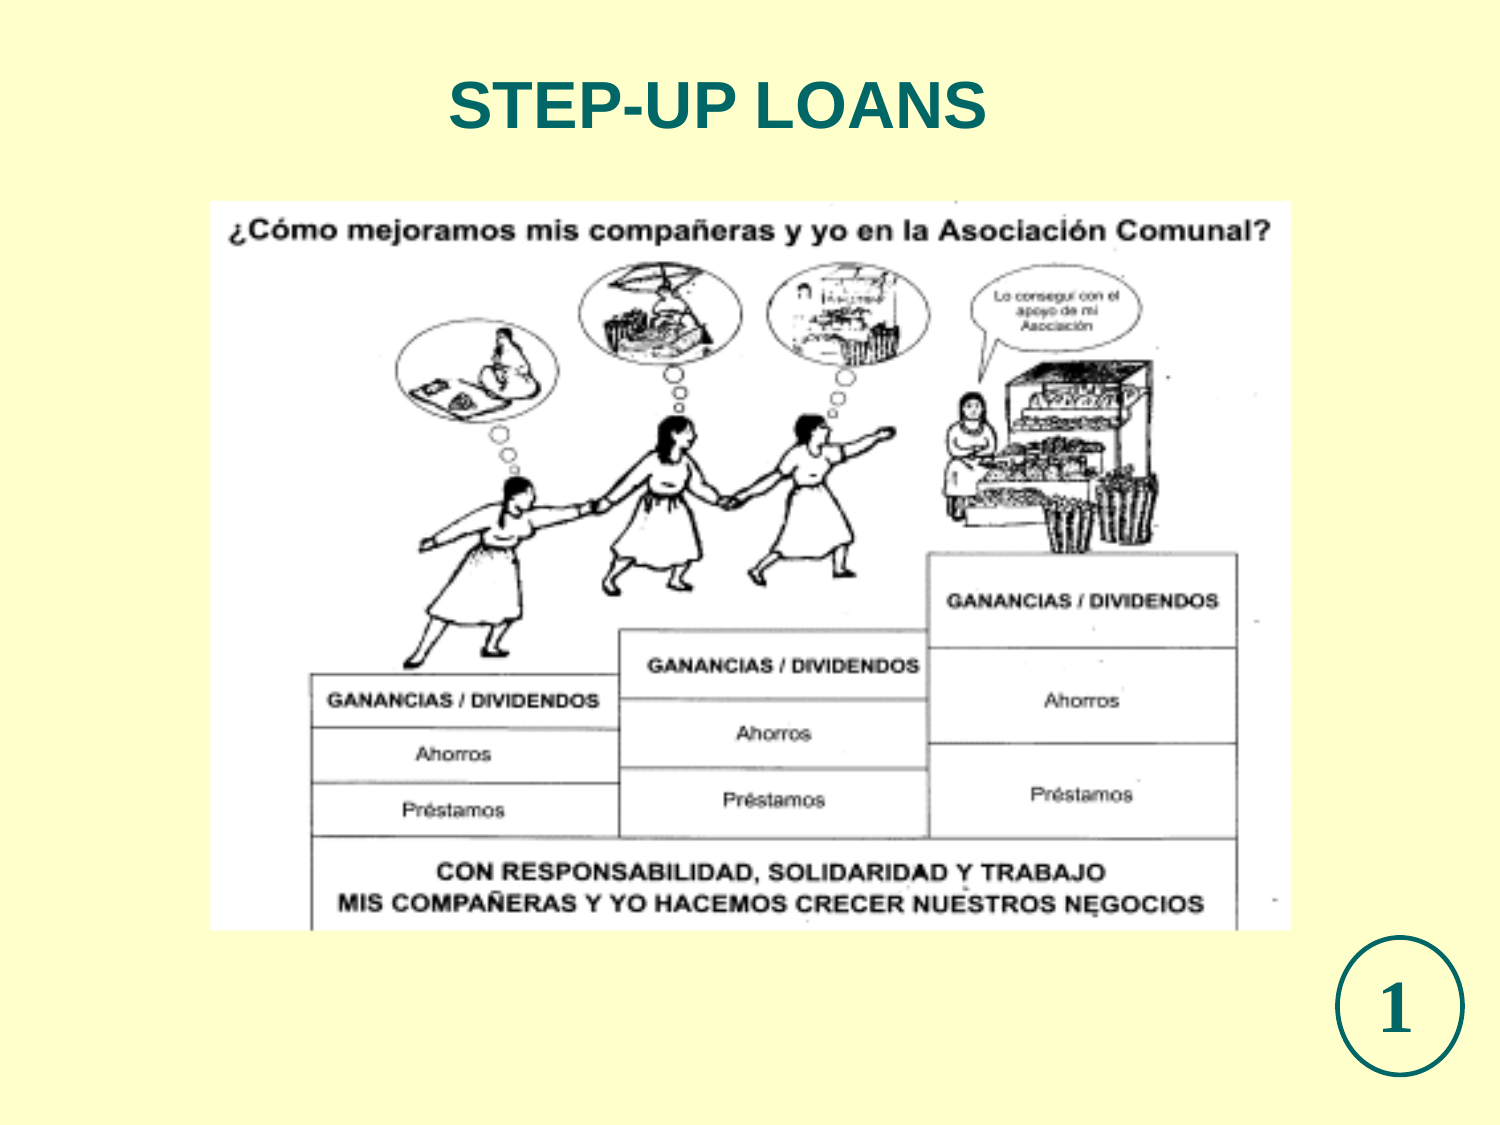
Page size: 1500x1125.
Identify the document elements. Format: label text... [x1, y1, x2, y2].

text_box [199, 191, 1301, 934]
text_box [1337, 937, 1463, 1076]
text_box STEP-UP LOANS [174, 54, 1263, 263]
